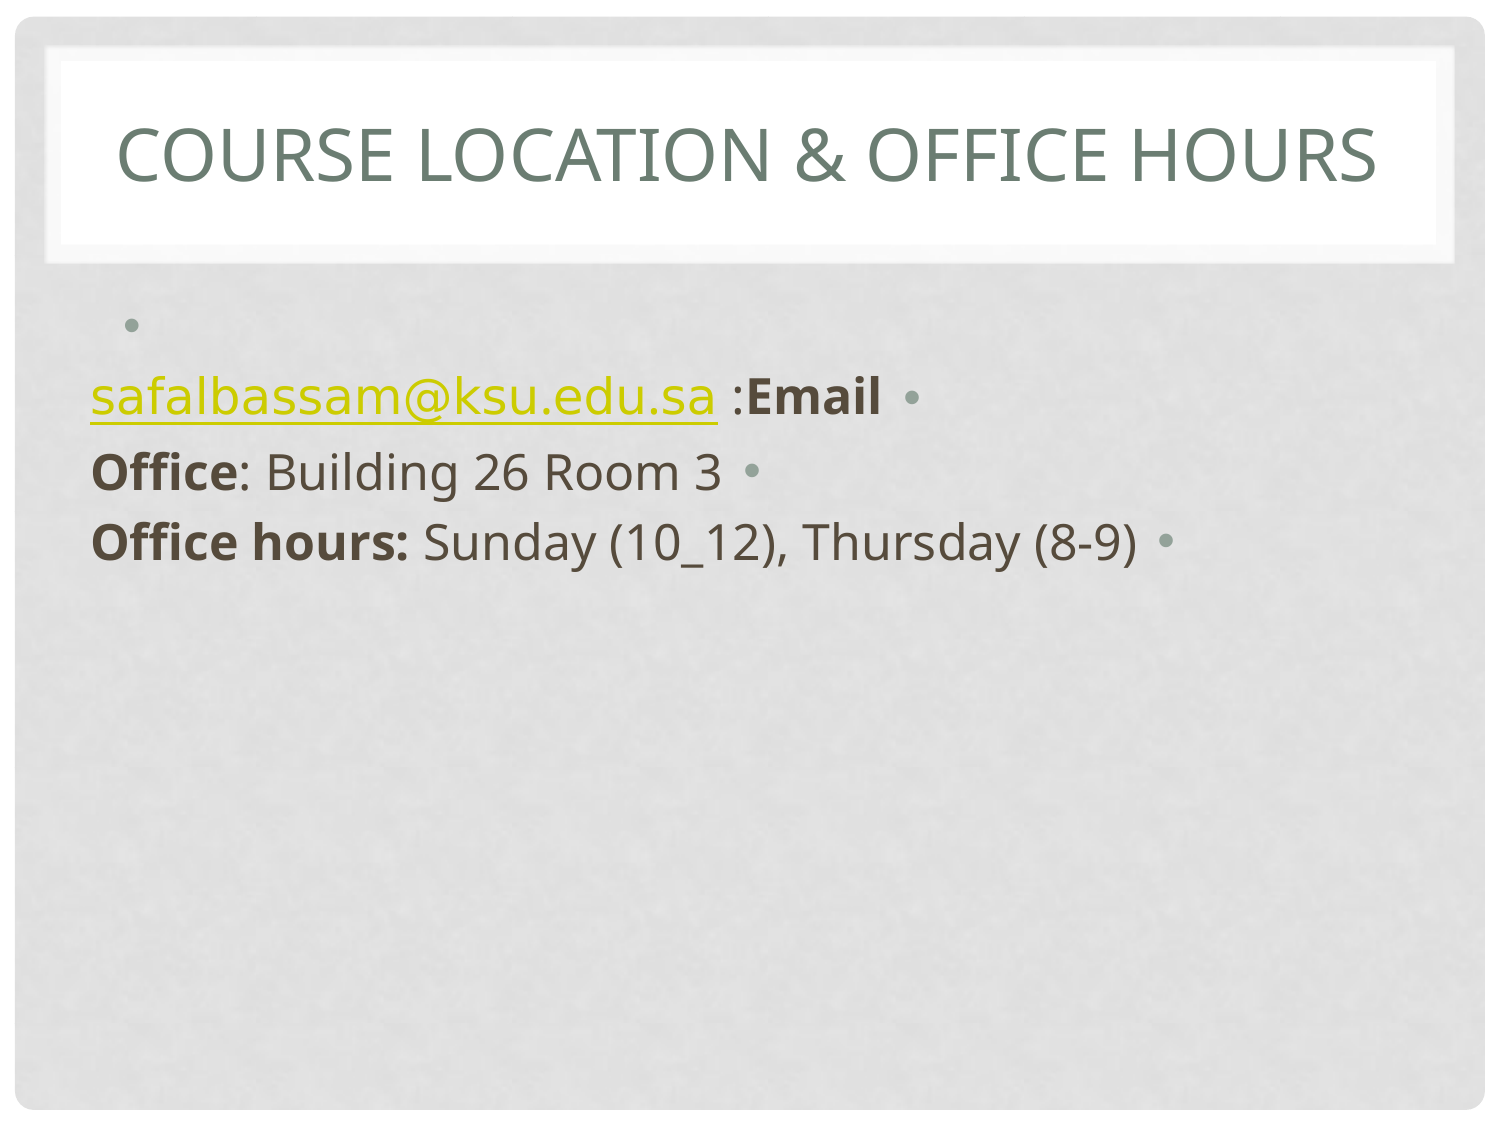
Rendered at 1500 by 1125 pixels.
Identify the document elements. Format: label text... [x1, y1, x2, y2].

title Course location & office hours [69, 66, 1425, 238]
list Email: safalbassam@ksu.edu.sa Office: Building 26 Room 3 Office hours: Sunday (10_12), Thursday (8-9) [75, 287, 1425, 1005]
